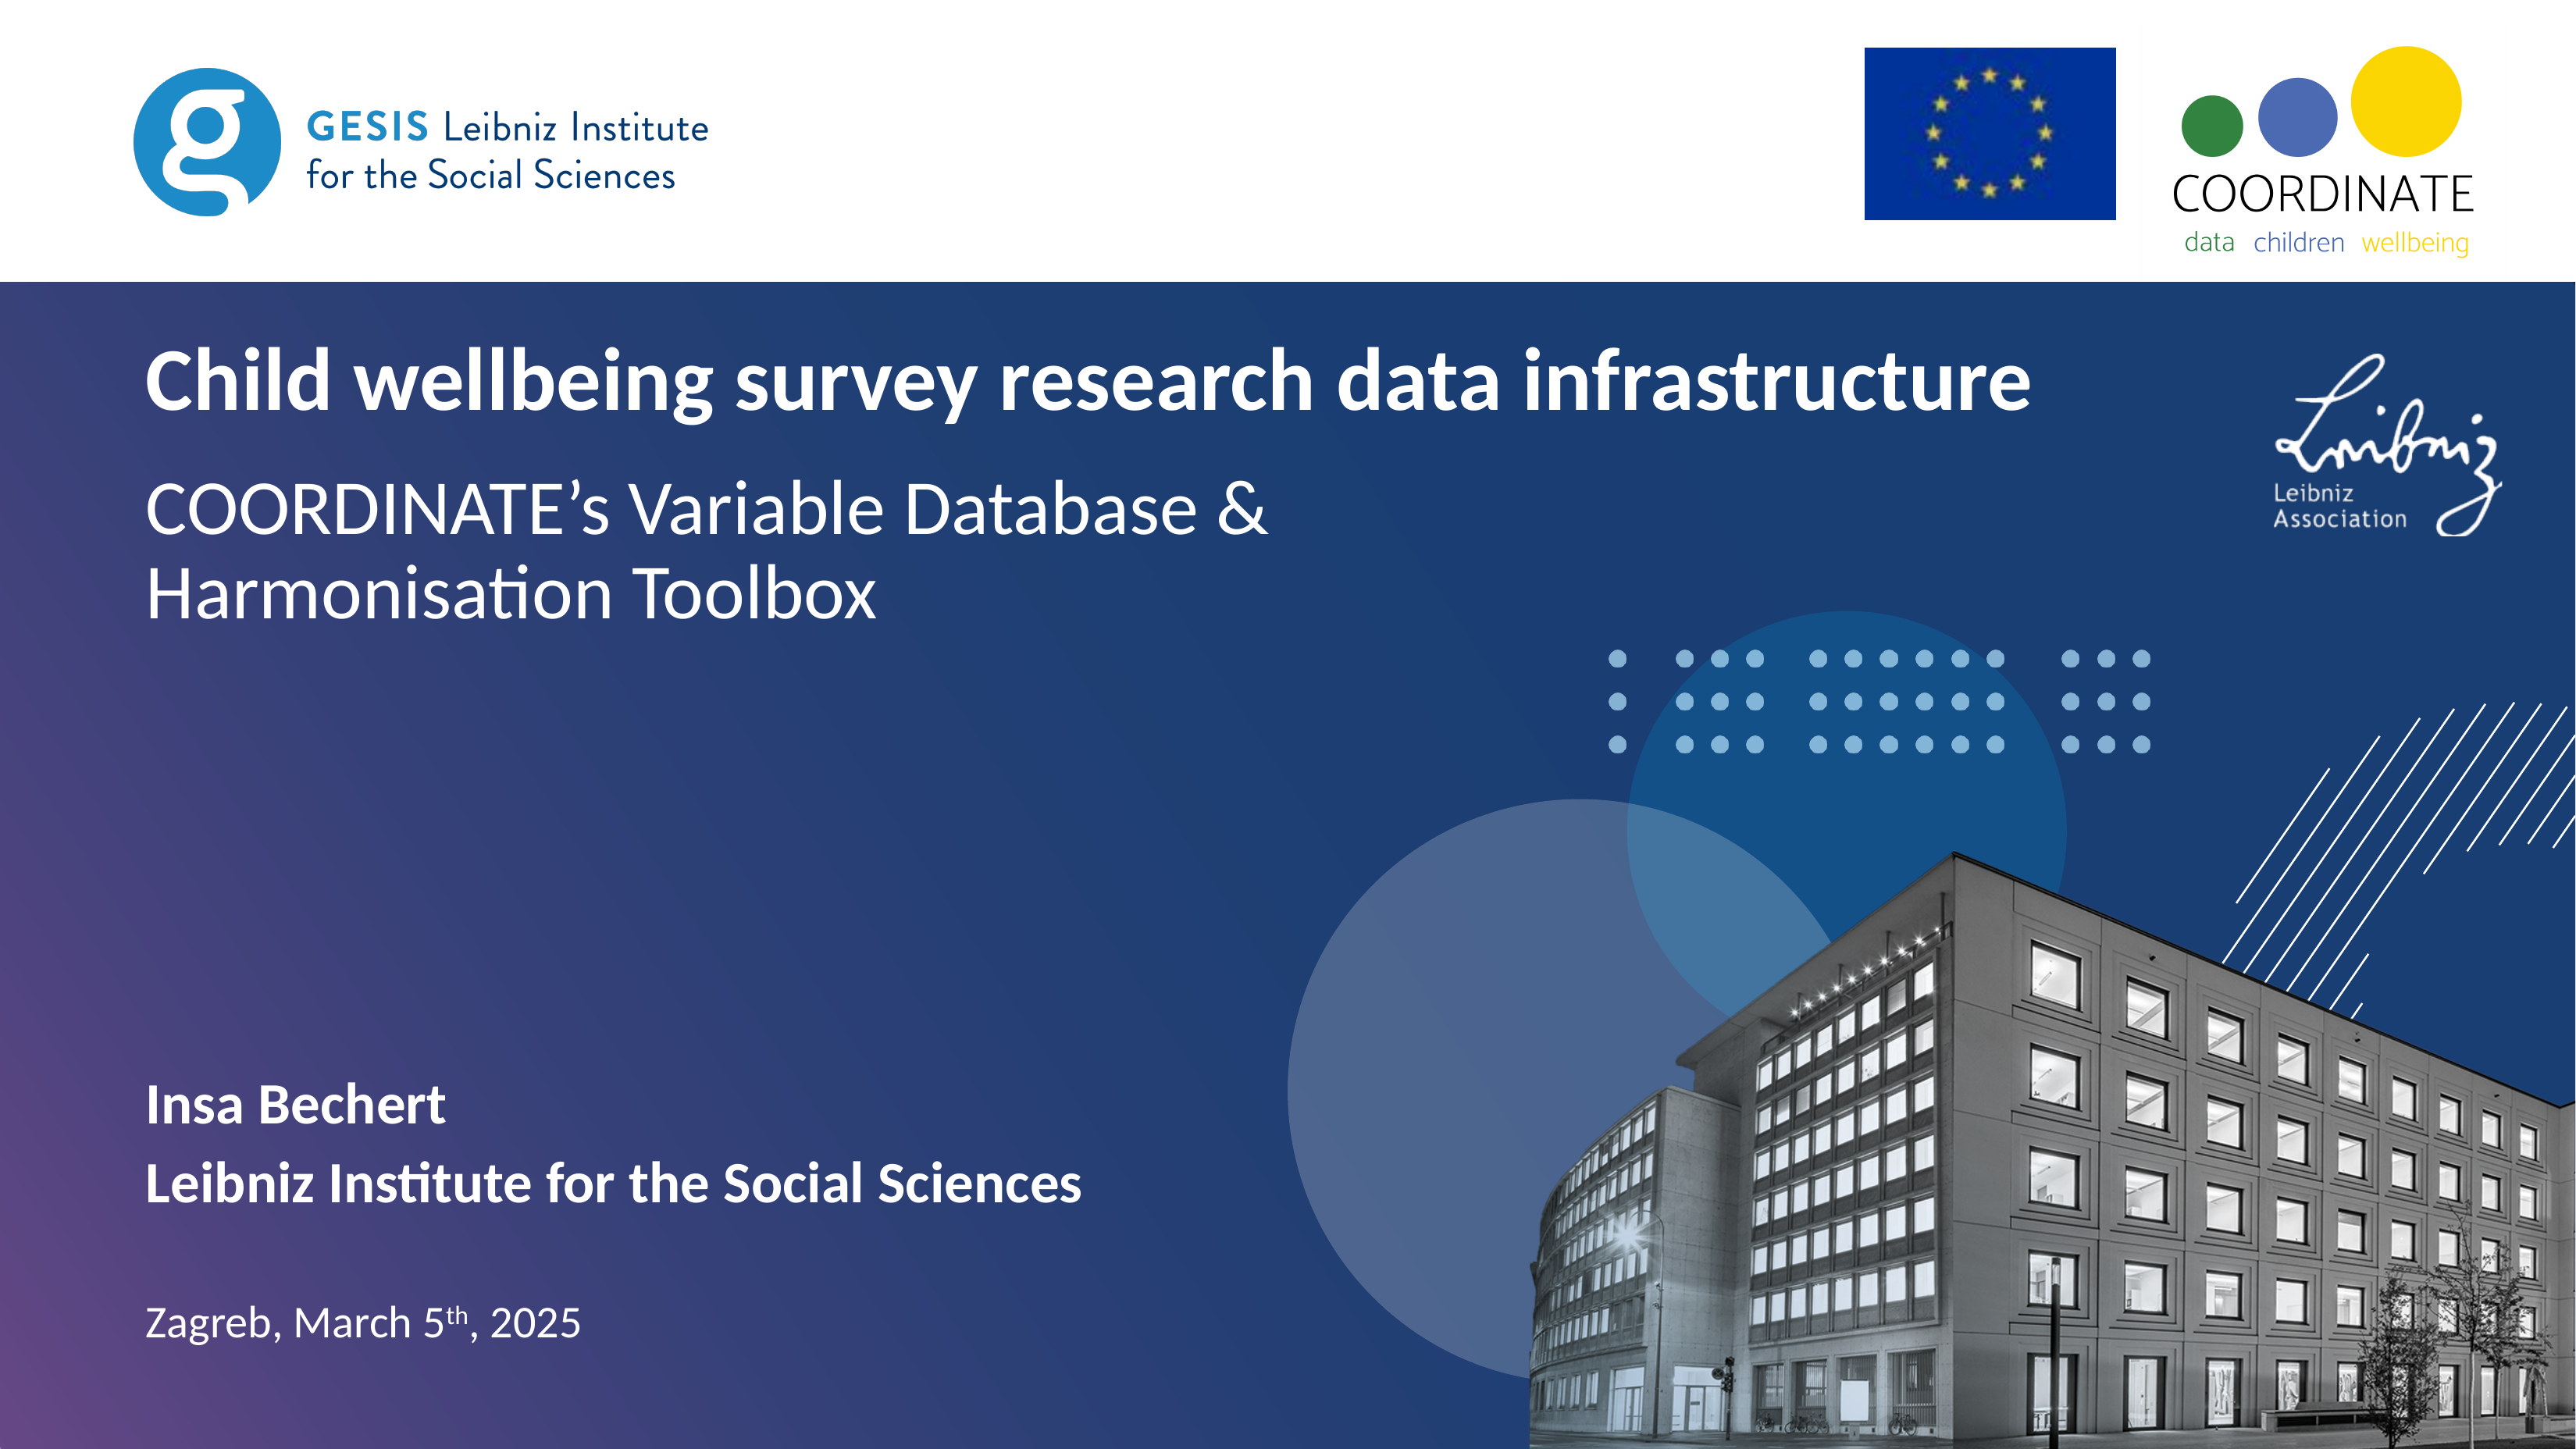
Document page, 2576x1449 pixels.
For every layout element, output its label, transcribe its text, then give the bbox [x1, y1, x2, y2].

picture [1864, 48, 2116, 220]
subtitle COORDINATE’s Variable Database & Harmonisation Toolbox [134, 461, 1628, 710]
list Insa Bechert Leibniz Institute for the Social Sciences [134, 1066, 1477, 1223]
picture [134, 68, 728, 216]
list Zagreb, March 5th, 2025 [134, 1221, 1372, 1383]
picture [0, 23, 2576, 1449]
title Child wellbeing survey research data infrastructure [134, 326, 2066, 462]
